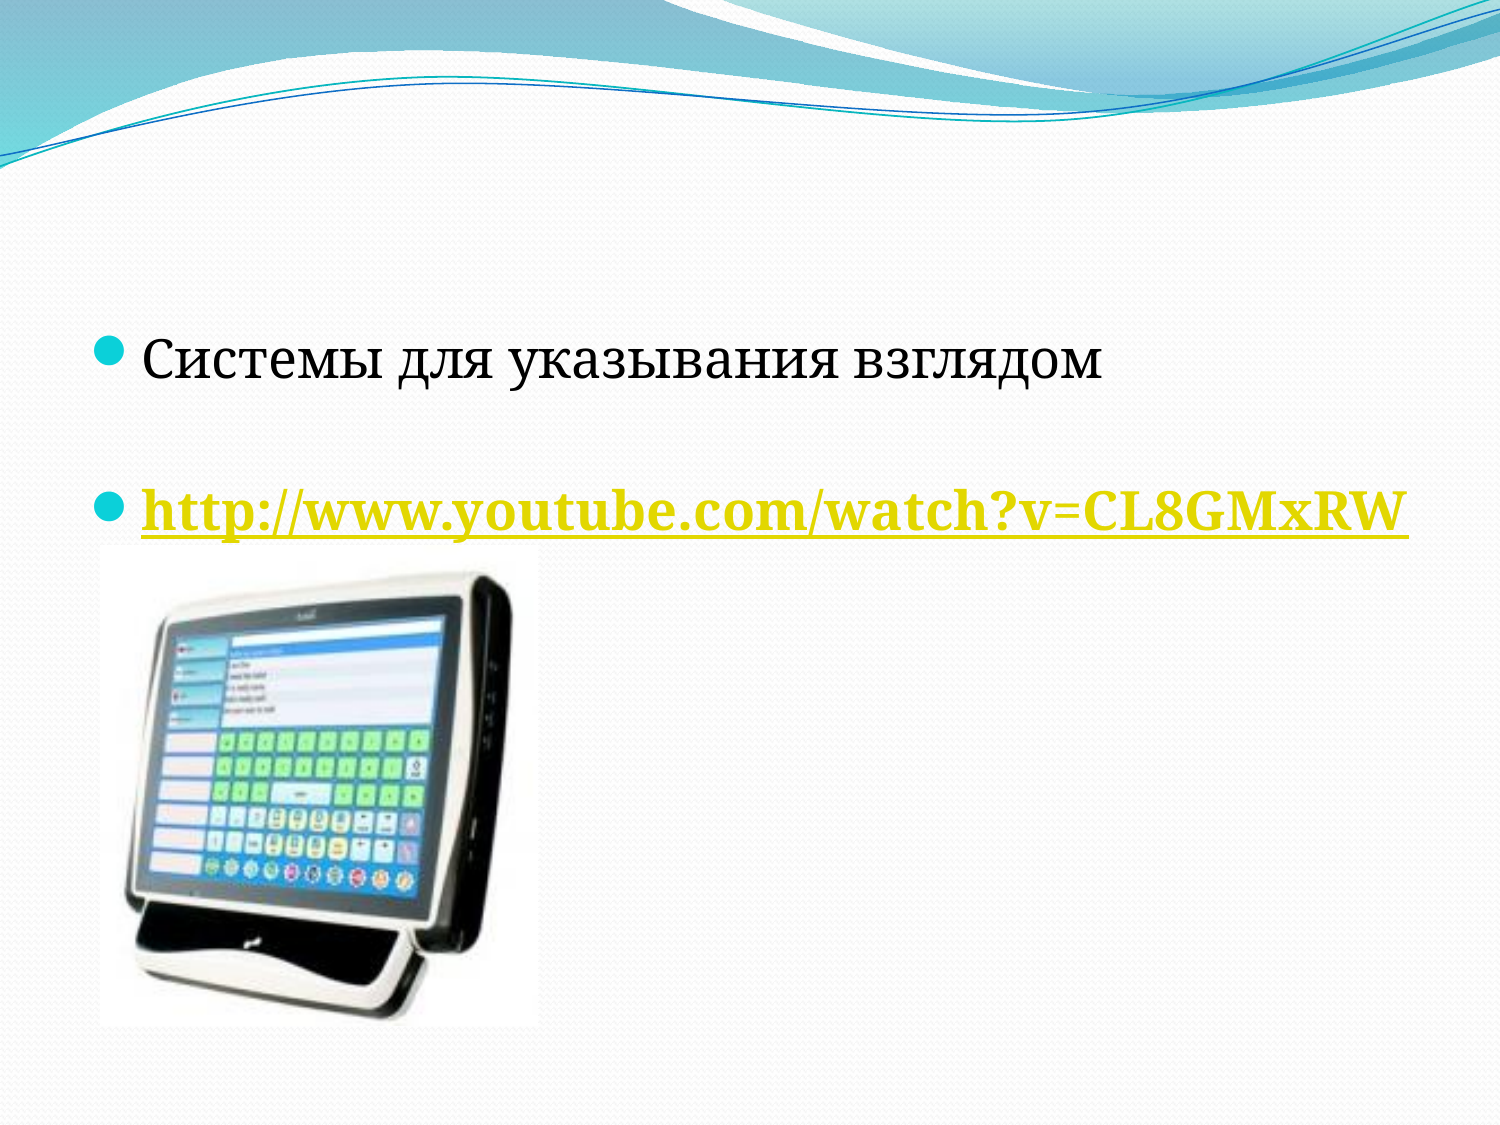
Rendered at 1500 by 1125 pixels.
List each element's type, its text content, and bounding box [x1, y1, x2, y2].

list Системы для указывания взглядом http://www.youtube.com/watch?v=CL8GMxRW_5Y [75, 317, 1425, 1038]
picture [100, 545, 538, 1026]
